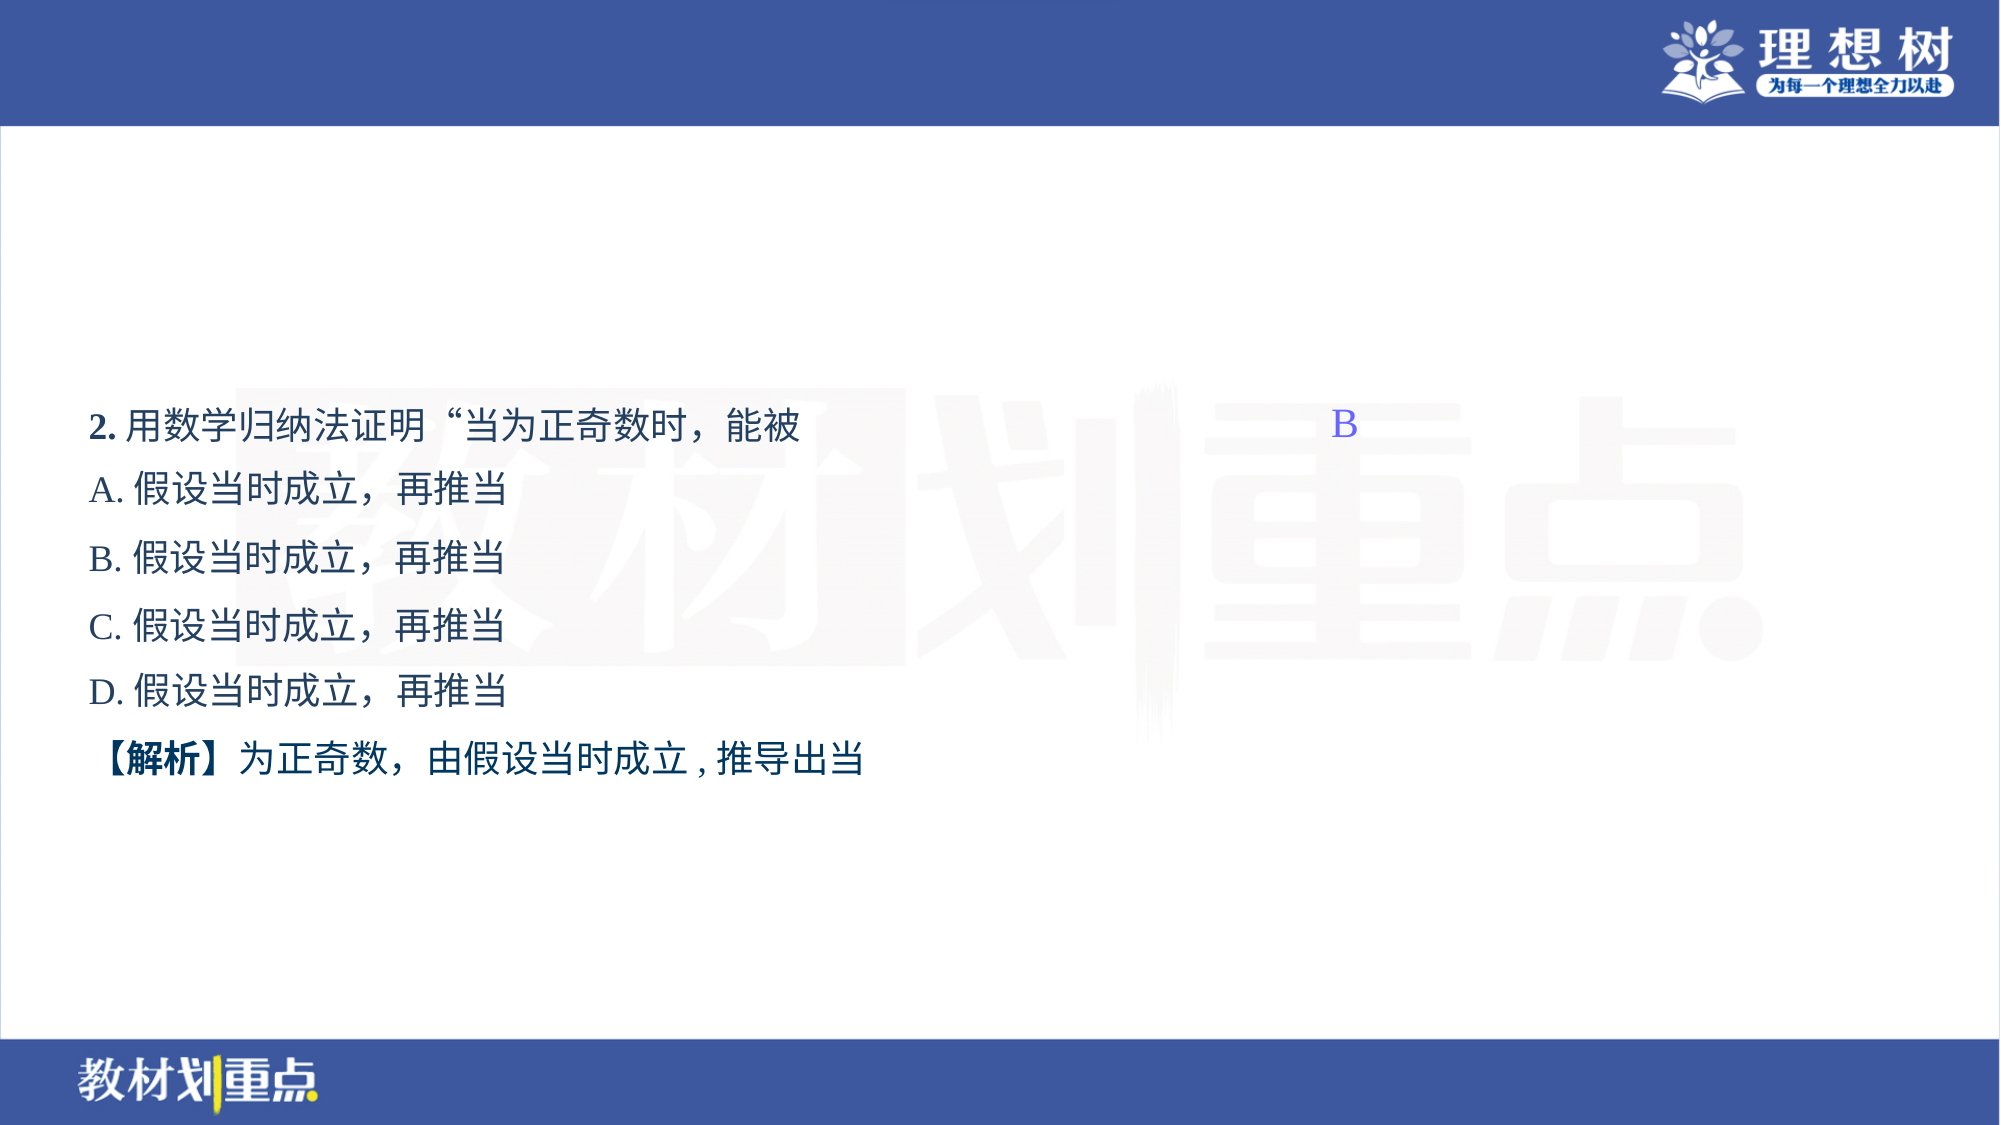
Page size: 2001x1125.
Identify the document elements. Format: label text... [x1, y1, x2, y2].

text_box B [1315, 393, 1374, 444]
picture [0, 0, 2000, 1125]
